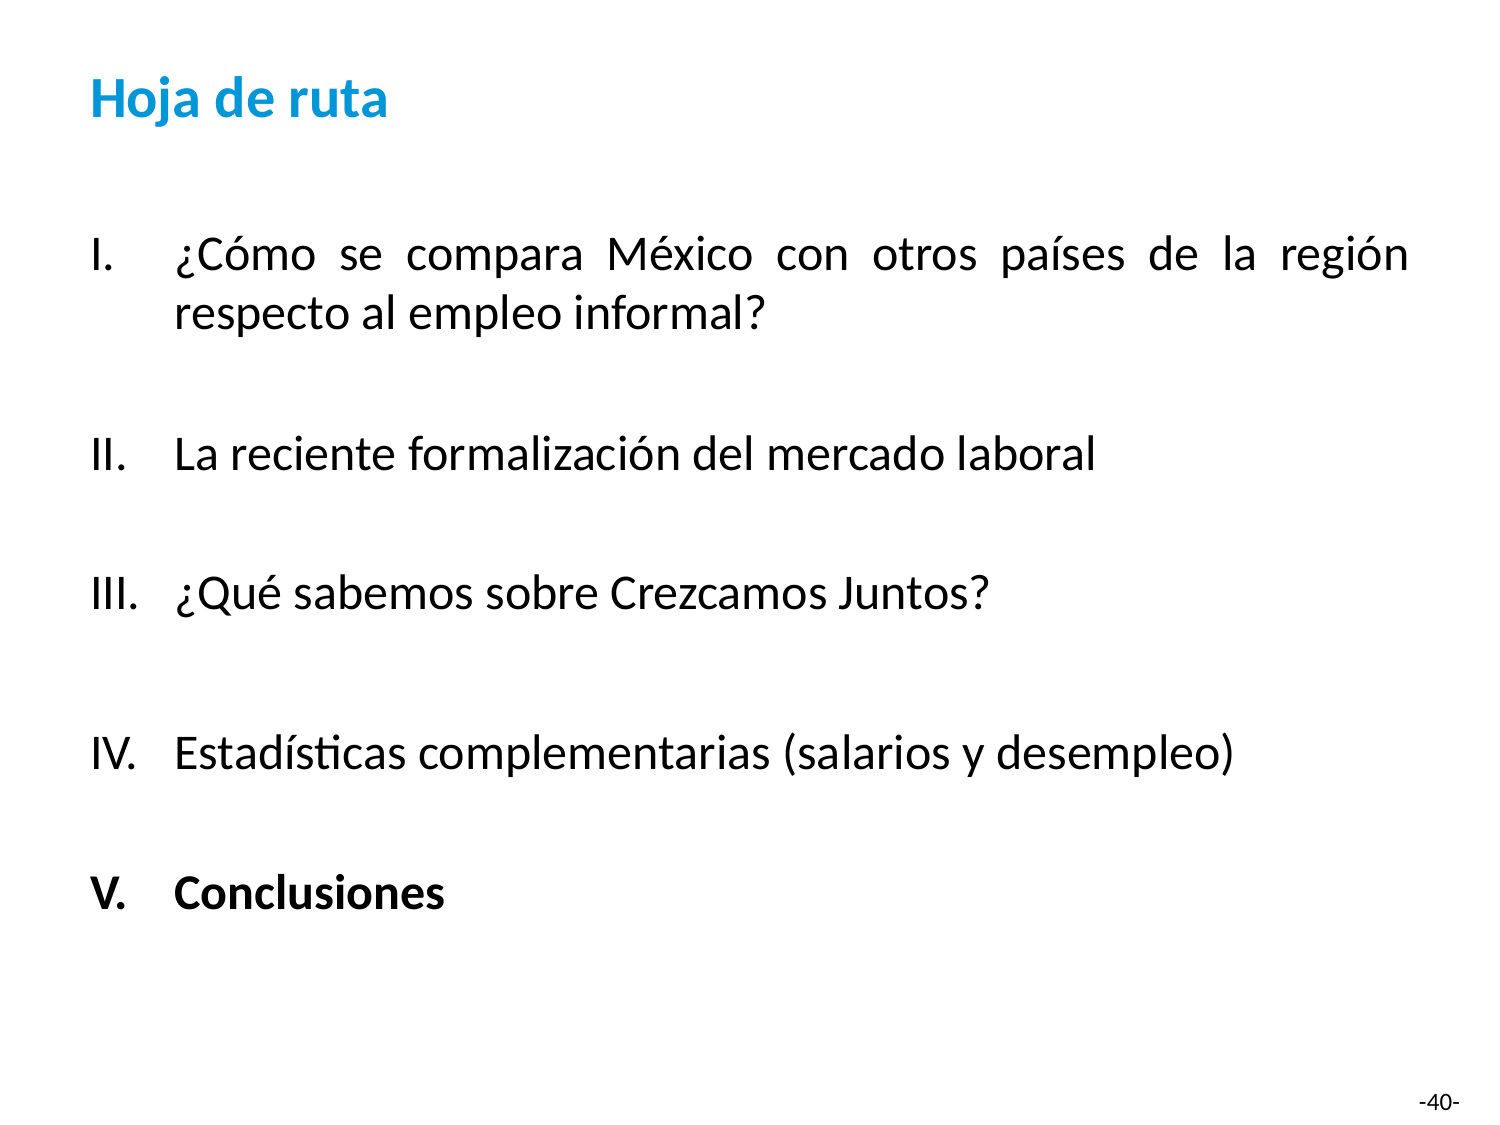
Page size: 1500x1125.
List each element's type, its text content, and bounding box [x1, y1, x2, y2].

slide_number -40- [1125, 1077, 1475, 1125]
title Hoja de ruta [75, 0, 1425, 188]
list ¿Cómo se compara México con otros países de la región respecto al empleo informal? La reciente formalización del mercado laboral ¿Qué sabemos sobre Crezcamos Juntos? Estadísticas complementarias (salarios y desempleo) Conclusiones [75, 212, 1425, 993]
